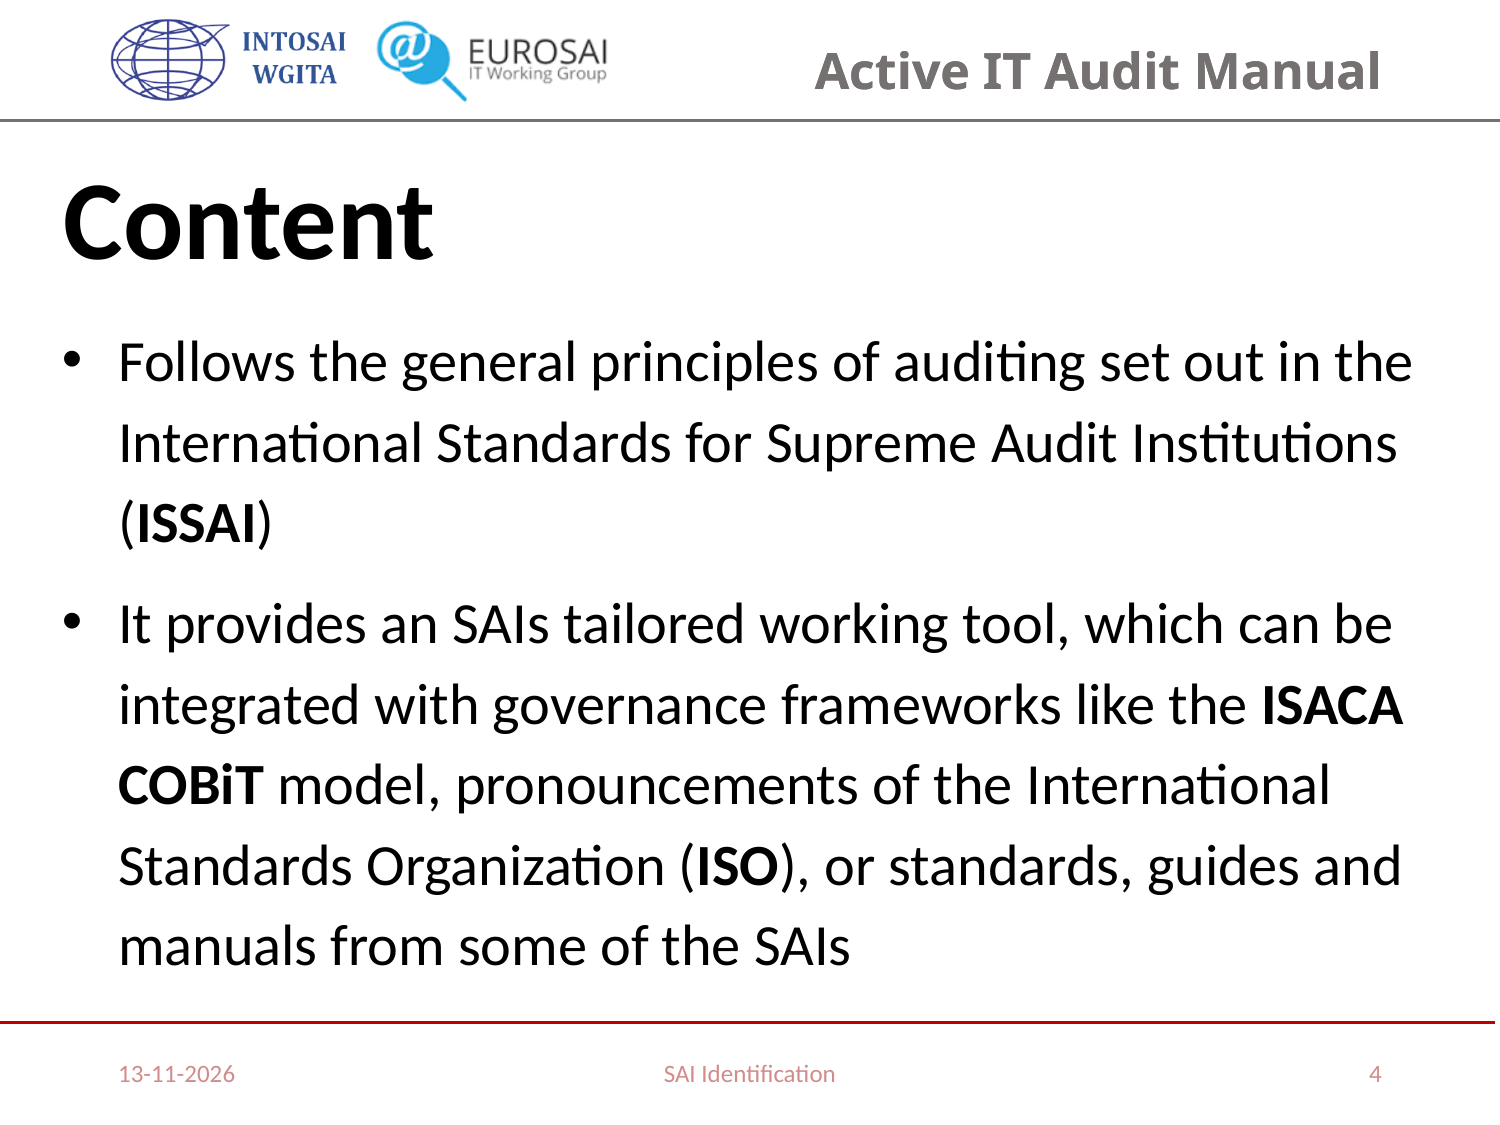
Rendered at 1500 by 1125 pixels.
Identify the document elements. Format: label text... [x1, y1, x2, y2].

footer SAI Identification [496, 1042, 1004, 1103]
text_box Follows the general principles of auditing set out in the International Standards for Supreme Audit Institutions (ISSAI) It provides an SAIs tailored working tool, which can be integrated with governance frameworks like the ISACA COBiT model, pronouncements of the International Standards Organization (ISO), or standards, guides and manuals from some of the SAIs [47, 305, 1453, 985]
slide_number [103, 1042, 441, 1103]
picture [375, 18, 619, 105]
slide_number 4 [1059, 1042, 1397, 1103]
picture [103, 13, 363, 106]
text_box Content [49, 139, 451, 290]
